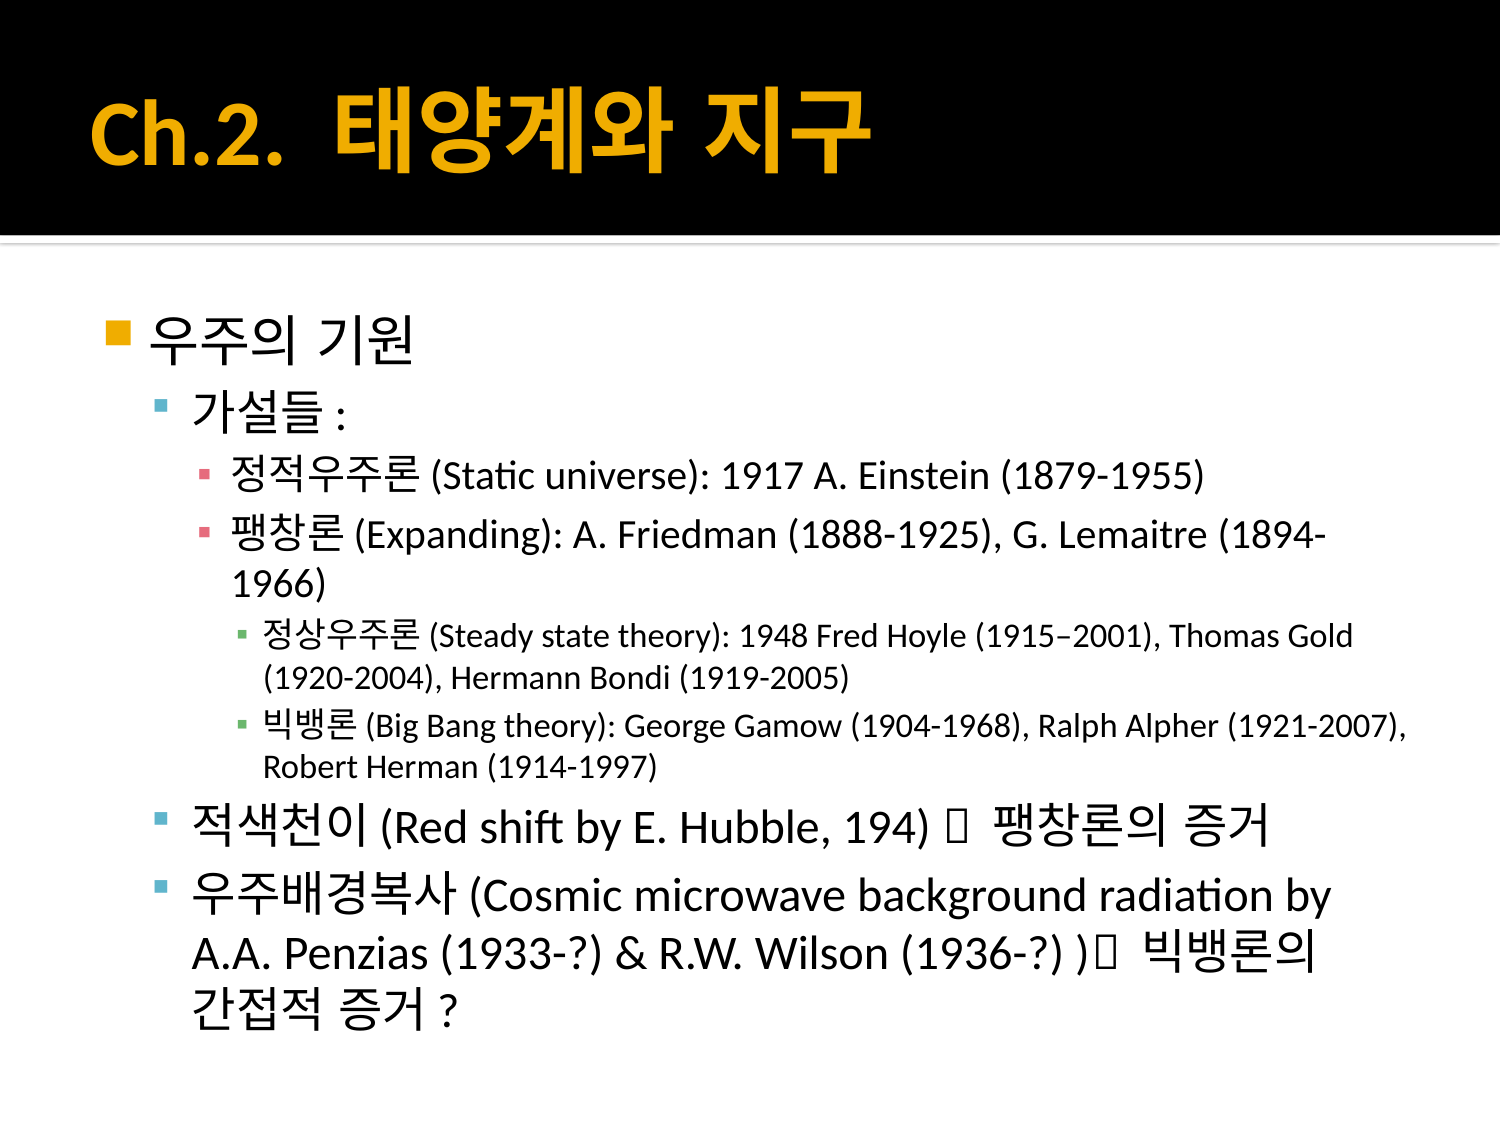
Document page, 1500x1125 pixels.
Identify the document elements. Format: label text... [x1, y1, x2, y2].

list 우주의 기원 가설들: 정적우주론(Static universe): 1917 A. Einstein (1879-1955) 팽창론(Expanding): A. Friedman (1888-1925), G. Lemaitre (1894-1966) 정상우주론(Steady state theory): 1948 Fred Hoyle (1915–2001), Thomas Gold (1920-2004), Hermann Bondi (1919-2005) 빅뱅론(Big Bang theory): George Gamow (1904-1968), Ralph Alpher (1921-2007), Robert Herman (1914-1997) 적색천이(Red shift by E. Hubble, 194)  팽창론의 증거 우주배경복사(Cosmic microwave background radiation by A.A. Penzias (1933-?) & R.W. Wilson (1936-?) ) 빅뱅론의 간접적 증거? [75, 291, 1425, 1050]
title Ch.2. 태양계와 지구 [75, 25, 1425, 231]
